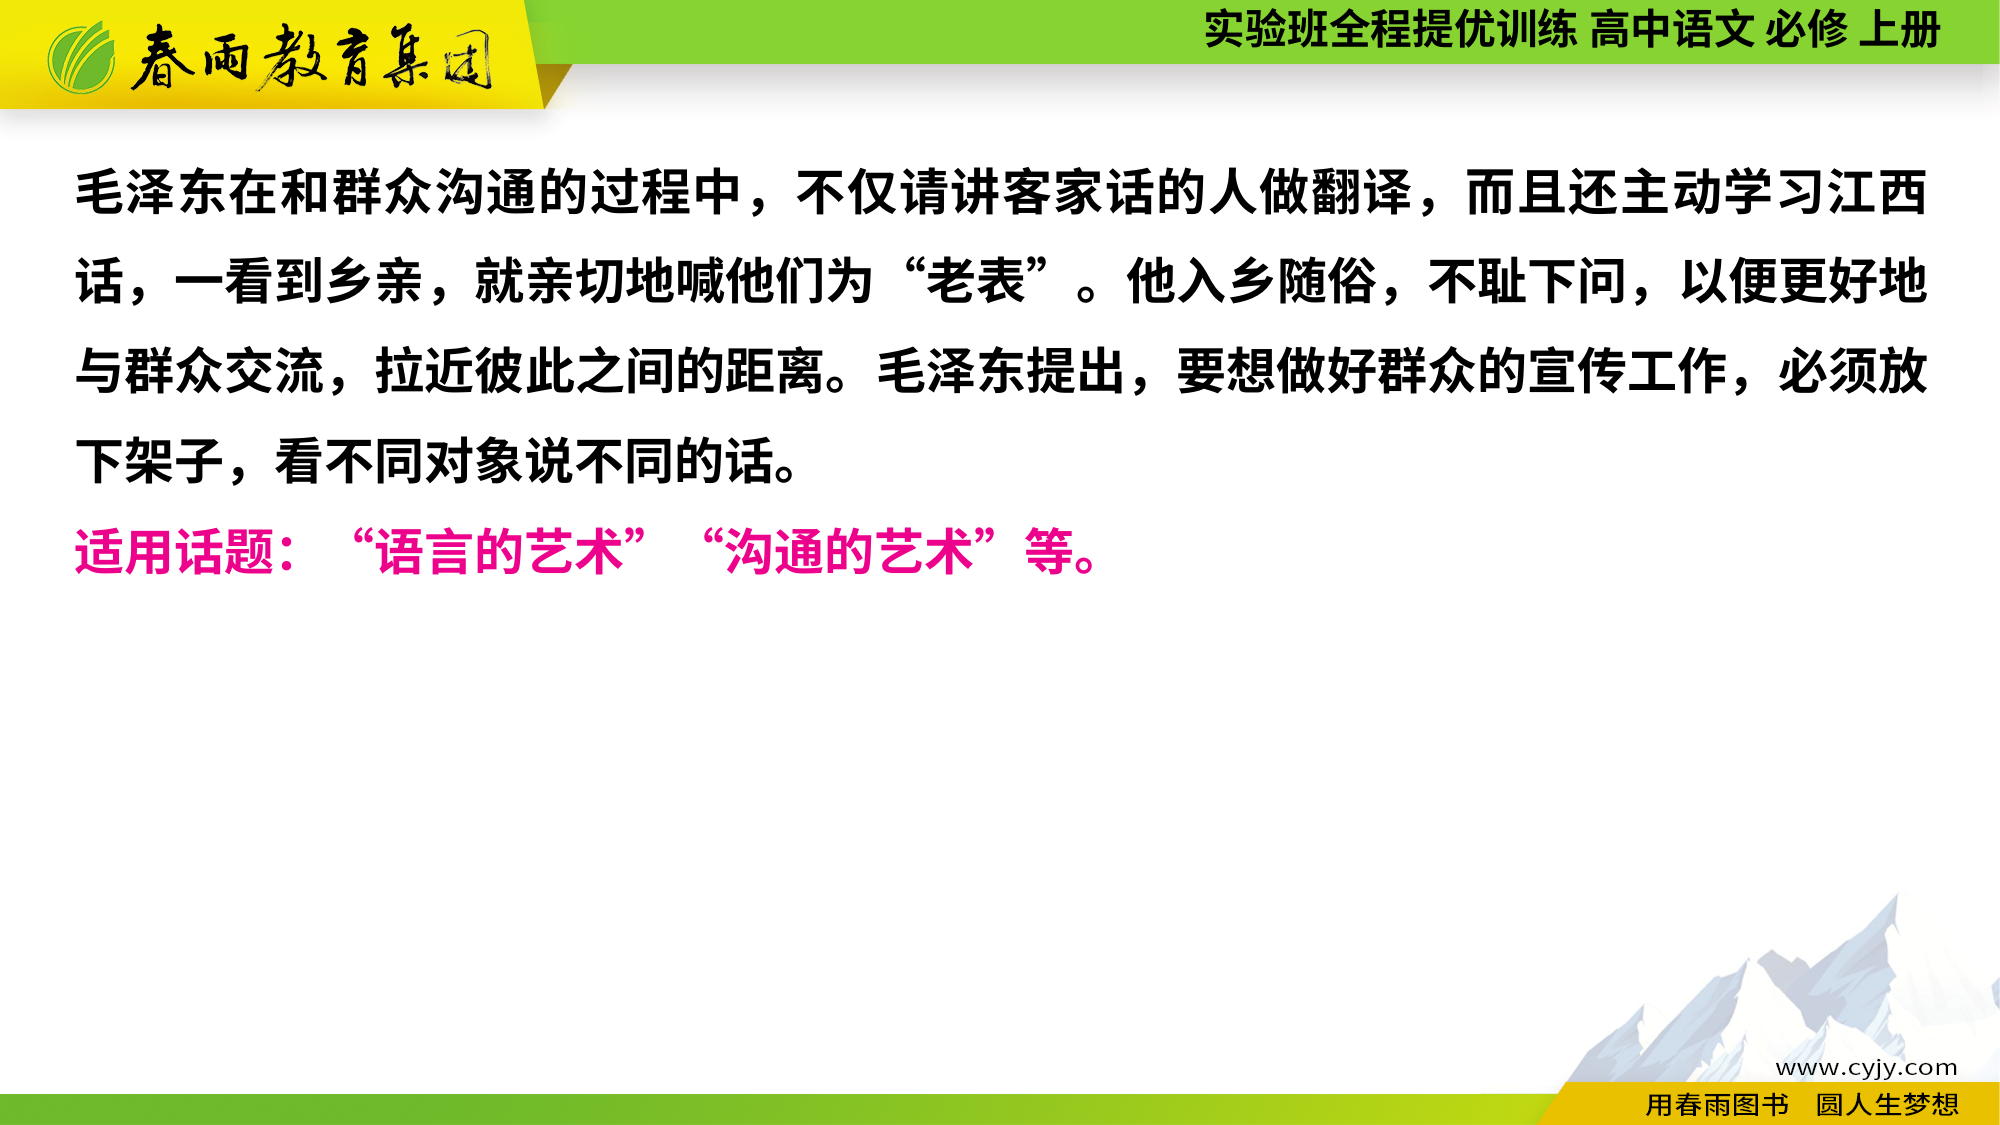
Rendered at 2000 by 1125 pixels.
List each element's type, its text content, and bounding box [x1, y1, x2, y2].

list 毛泽东在和群众沟通的过程中，不仅请讲客家话的人做翻译，而且还主动学习江西话，一看到乡亲，就亲切地喊他们为“老表”。他入乡随俗，不耻下问，以便更好地与群众交流，拉近彼此之间的距离。毛泽东提出，要想做好群众的宣传工作，必须放下架子，看不同对象说不同的话。 适用话题：“语言的艺术”“沟通的艺术”等。 [59, 122, 1944, 592]
picture [0, 0, 2000, 1125]
